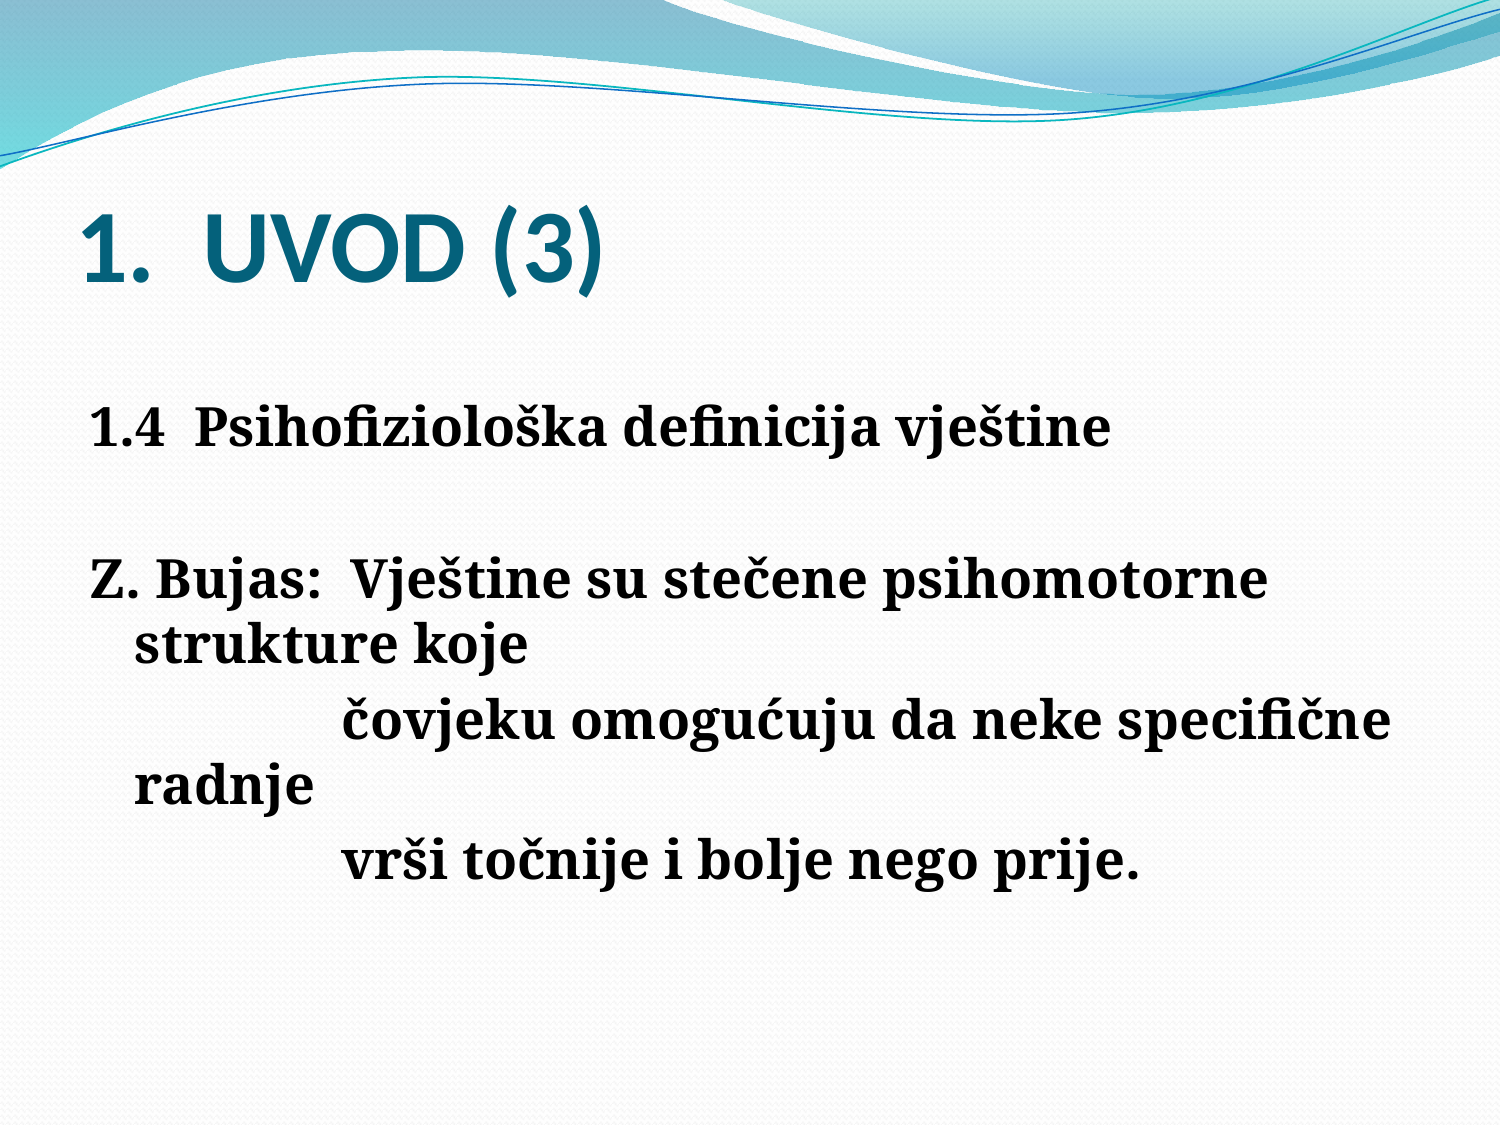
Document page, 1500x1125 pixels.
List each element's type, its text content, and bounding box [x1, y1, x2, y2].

title 1. UVOD (3) [75, 115, 1425, 303]
list 1.4 Psihofiziološka definicija vještine Z. Bujas: Vještine su stečene psihomotorne strukture koje čovjeku omogućuju da neke specifične radnje vrši točnije i bolje nego prije. [75, 385, 1425, 1038]
